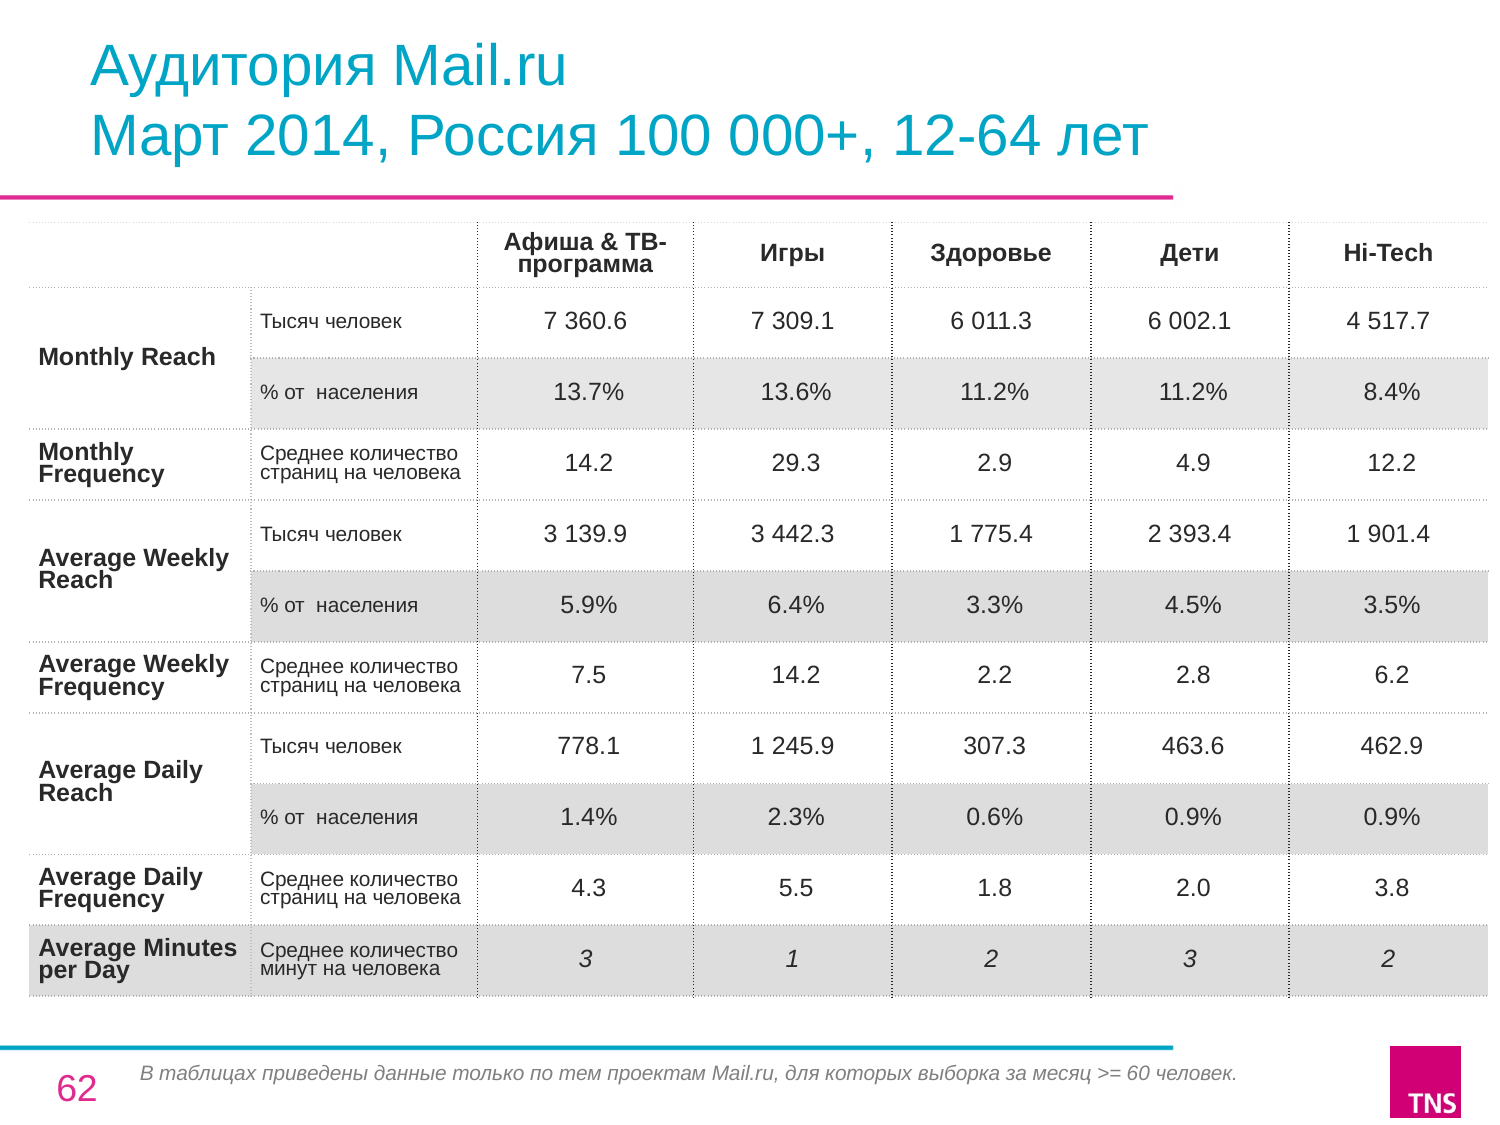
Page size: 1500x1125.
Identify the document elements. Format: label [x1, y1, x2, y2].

slide_number [40, 1055, 392, 1125]
picture [0, 0, 1500, 1125]
title [74, 8, 1476, 187]
text_box [124, 1052, 1463, 1092]
table_header [29, 223, 1488, 287]
table_cell [29, 287, 1488, 996]
